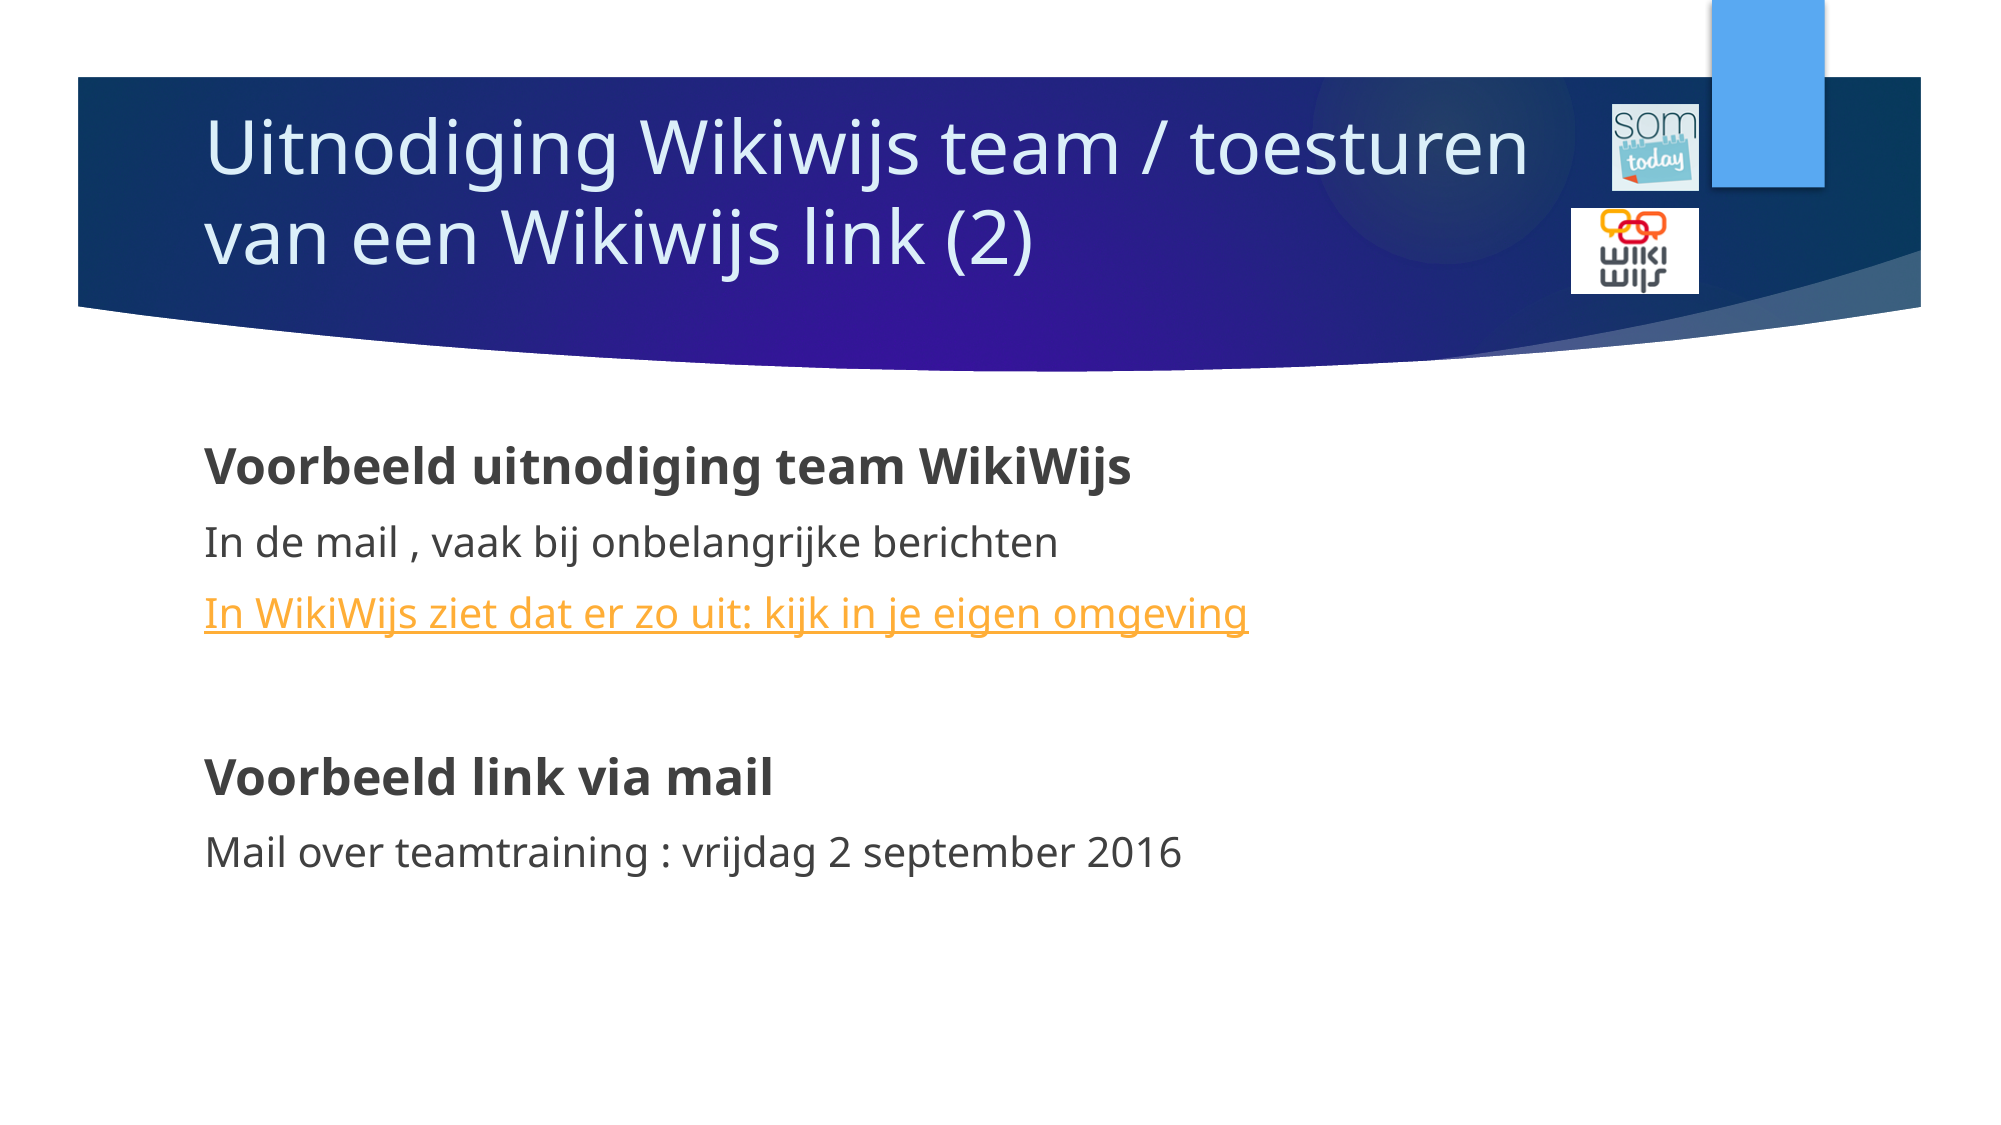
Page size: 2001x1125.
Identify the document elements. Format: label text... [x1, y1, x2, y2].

picture [1571, 207, 1699, 294]
list Voorbeeld uitnodiging team WikiWijs In de mail , vaak bij onbelangrijke berichten In WikiWijs ziet dat er zo uit: kijk in je eigen omgeving Voorbeeld link via mail Mail over teamtraining : vrijdag 2 september 2016 [189, 427, 1638, 988]
picture [1612, 104, 1699, 192]
title Uitnodiging Wikiwijs team / toesturen van een Wikiwijs link (2) [189, 122, 1627, 347]
